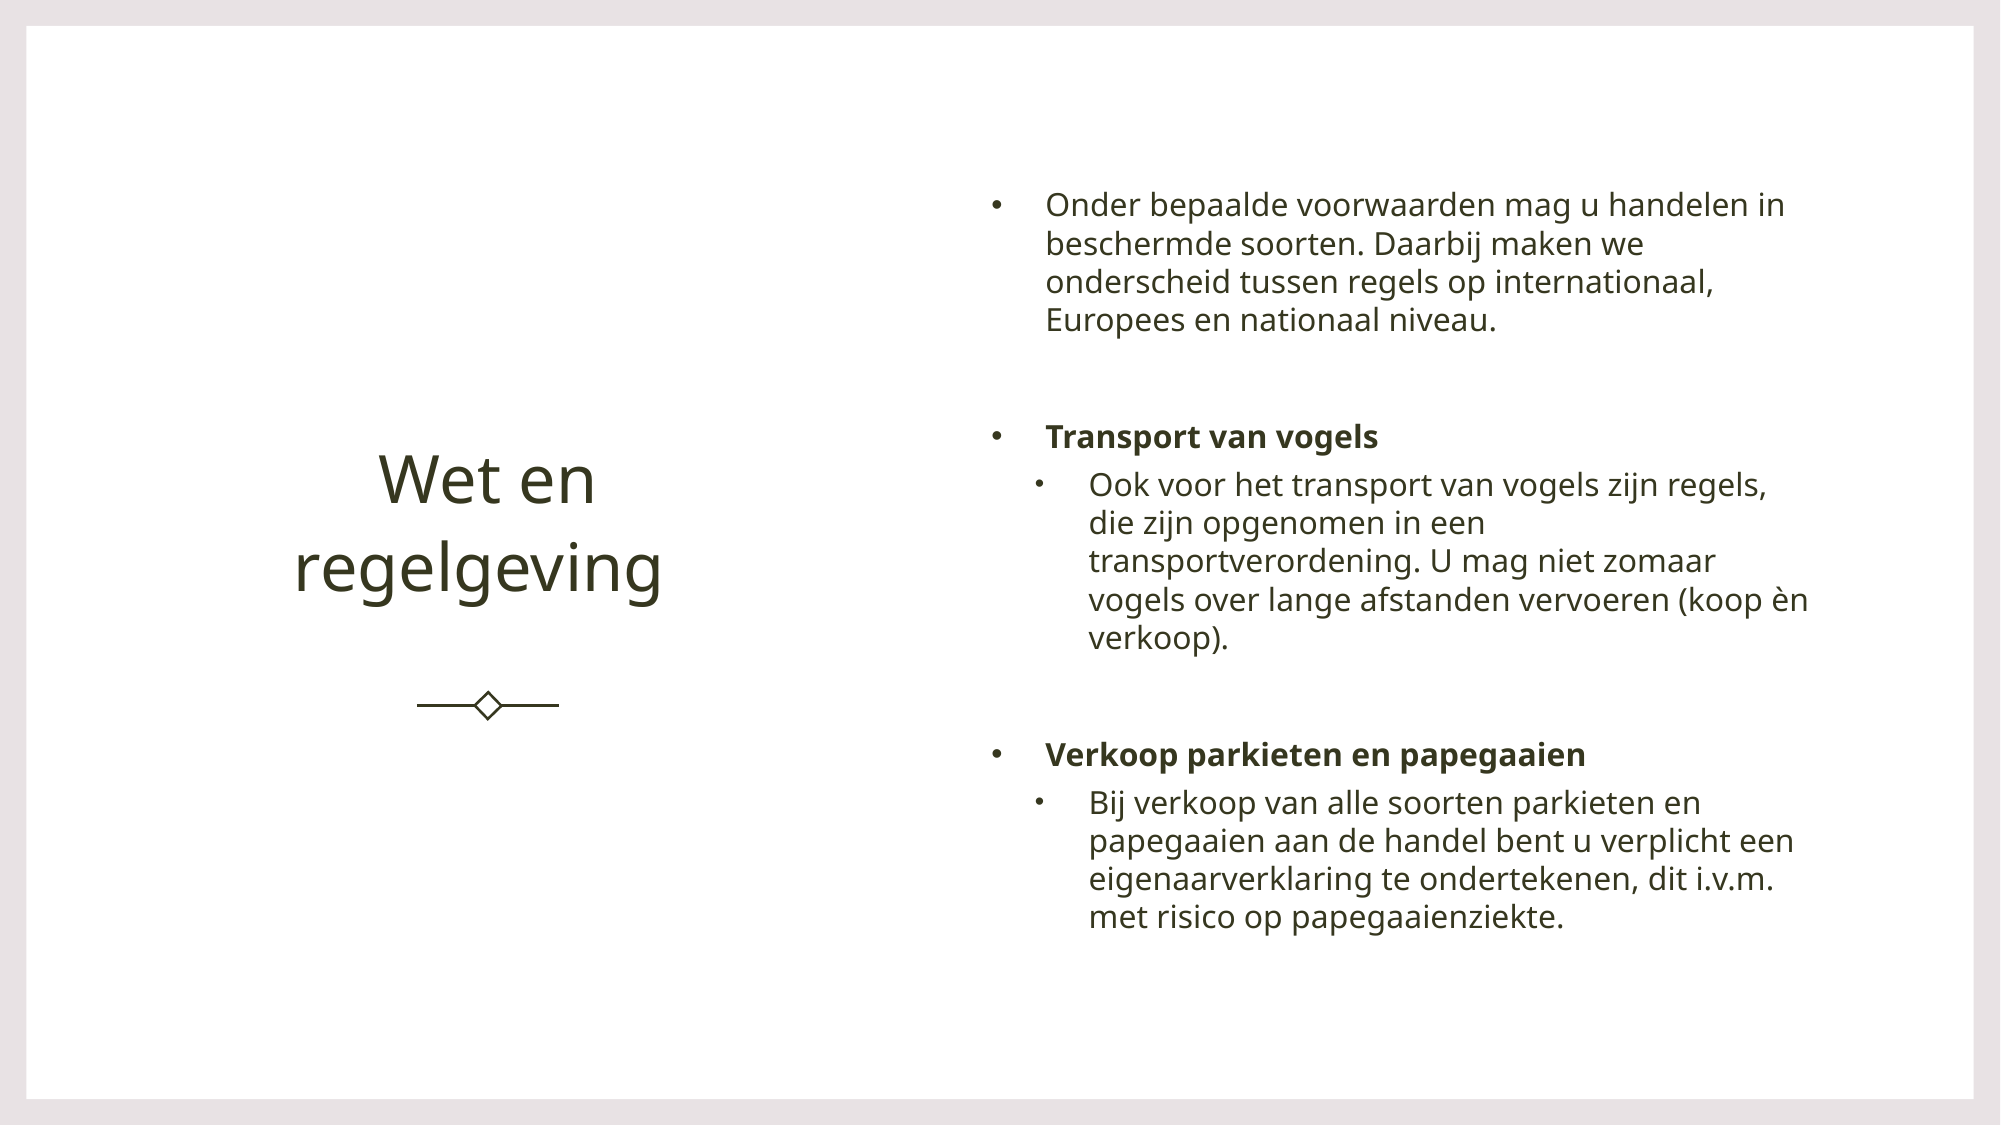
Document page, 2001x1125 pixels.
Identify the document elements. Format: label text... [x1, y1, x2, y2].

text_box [416, 696, 560, 716]
title Wet en regelgeving [217, 174, 759, 613]
list Onder bepaalde voorwaarden mag u handelen in beschermde soorten. Daarbij maken we onderscheid tussen regels op internationaal, Europees en nationaal niveau. Transport van vogels Ook voor het transport van vogels zijn regels, die zijn opgenomen in een transportverordening. U mag niet zomaar vogels over lange afstanden vervoeren (koop èn verkoop). Verkoop parkieten en papegaaien Bij verkoop van alle soorten parkieten en papegaaien aan de handel bent u verplicht een eigenaarverklaring te ondertekenen, dit i.v.m. met risico op papegaaienziekte. [976, 174, 1825, 946]
text_box [25, 25, 1975, 1100]
text_box [0, 0, 2000, 1125]
